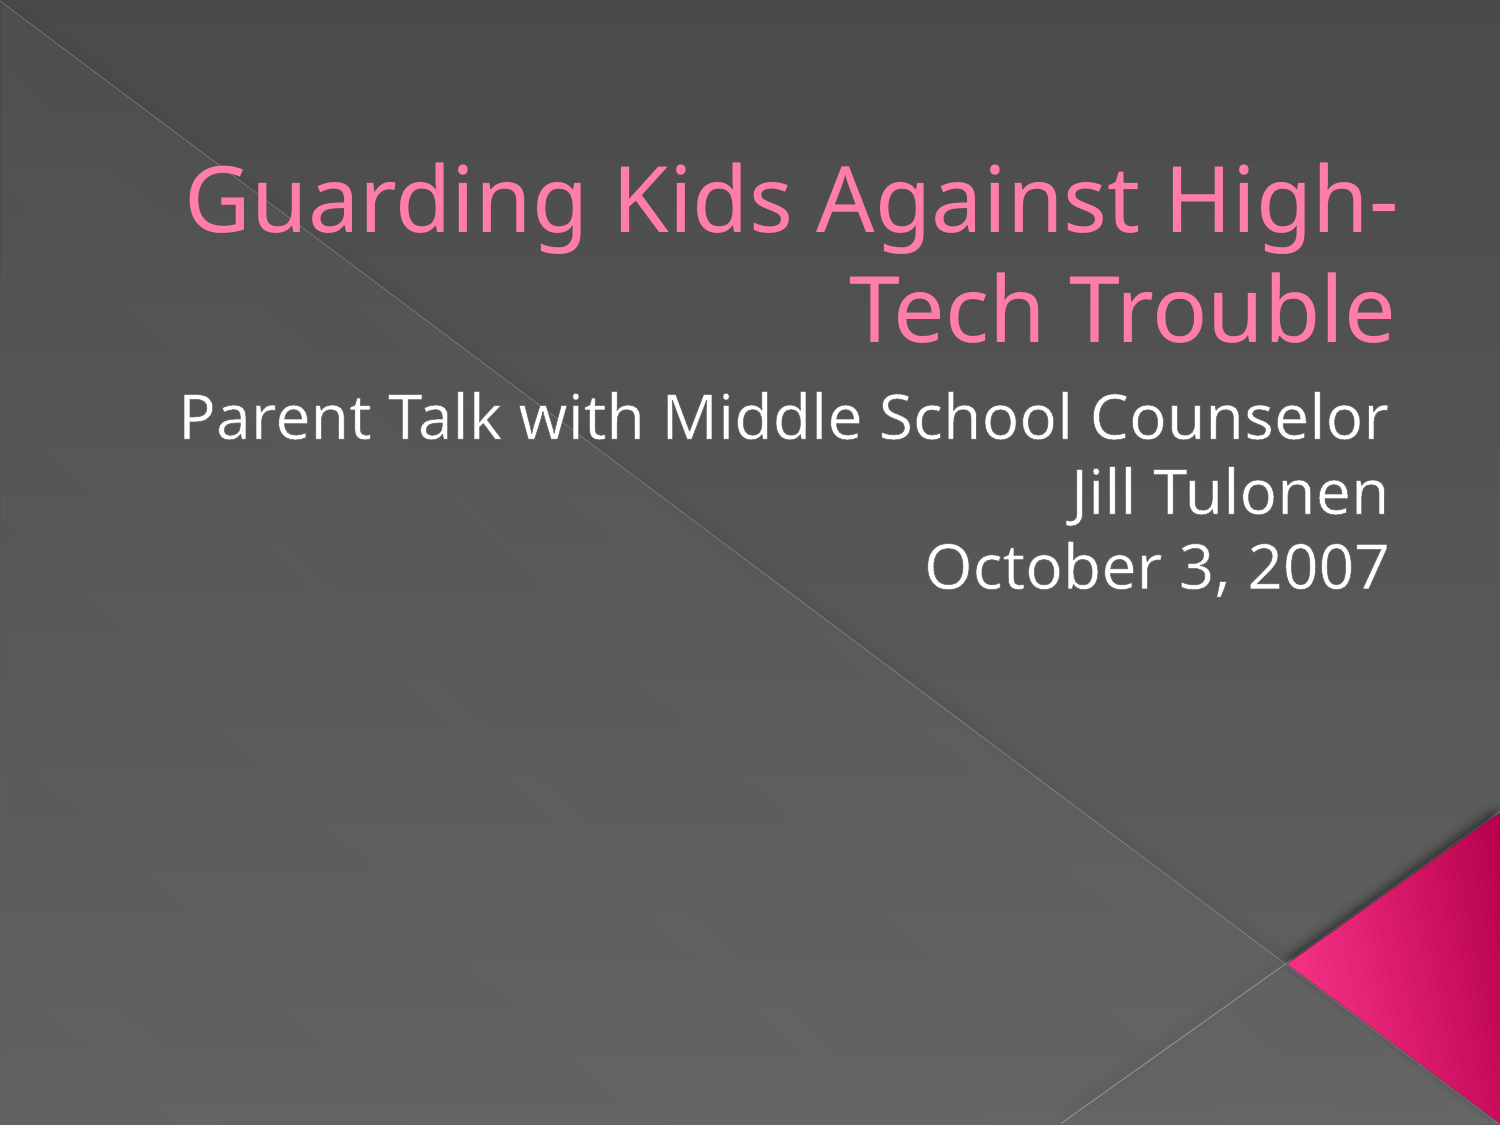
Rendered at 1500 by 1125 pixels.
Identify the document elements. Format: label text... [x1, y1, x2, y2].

title Guarding Kids Against High-Tech Trouble [88, 127, 1412, 368]
subtitle Parent Talk with Middle School Counselor Jill Tulonen October 3, 2007 [88, 368, 1412, 657]
